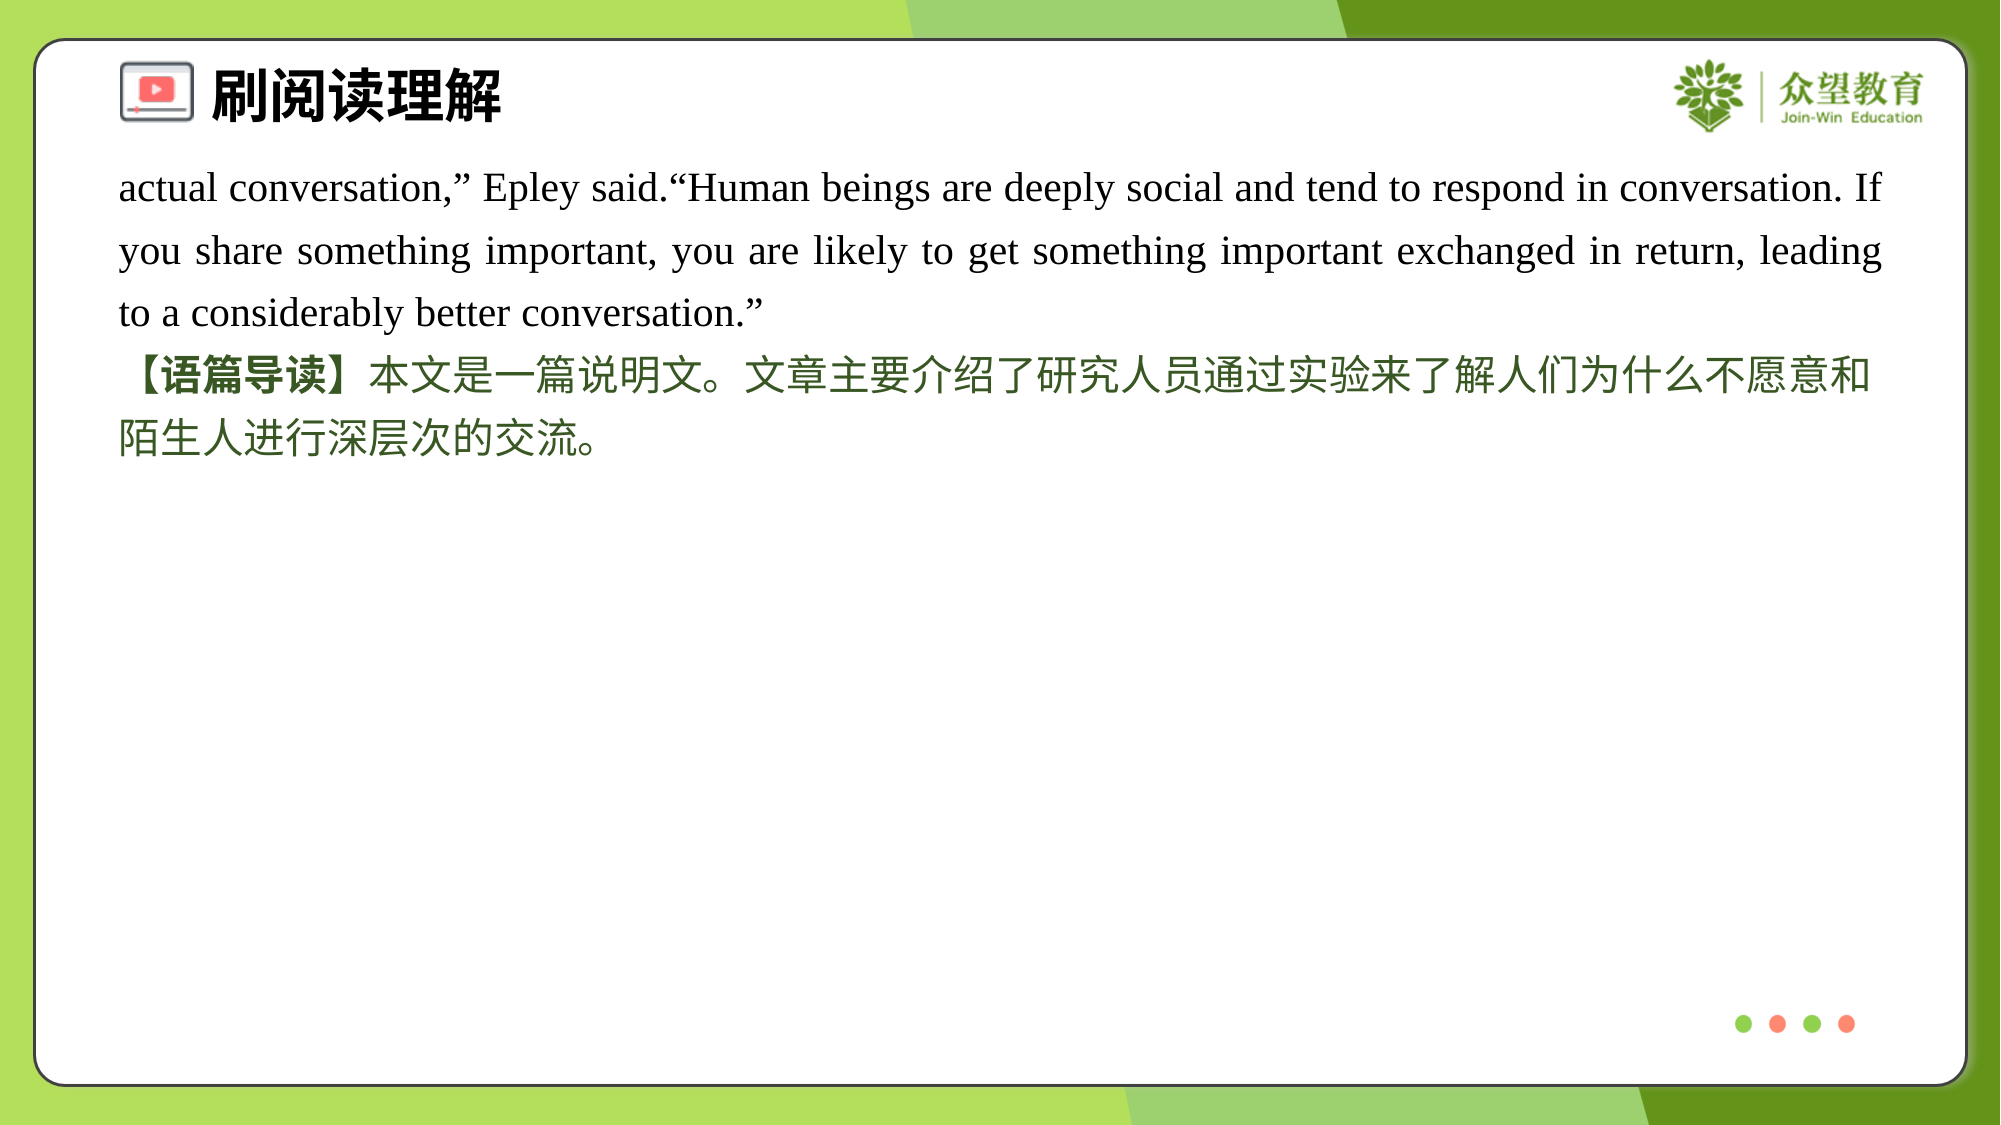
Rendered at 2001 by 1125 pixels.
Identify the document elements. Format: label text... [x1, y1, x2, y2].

picture [0, 0, 2000, 1125]
text_box actual conversation,” Epley said.“Human beings are deeply social and tend to respond in conversation. If you share something important, you are likely to get something important exchanged in return, leading to a considerably better conversation.” [118, 147, 1883, 330]
text_box 【语篇导读】本文是一篇说明文。文章主要介绍了研究人员通过实验来了解人们为什么不愿意和陌生人进行深层次的交流。 [118, 336, 1883, 457]
